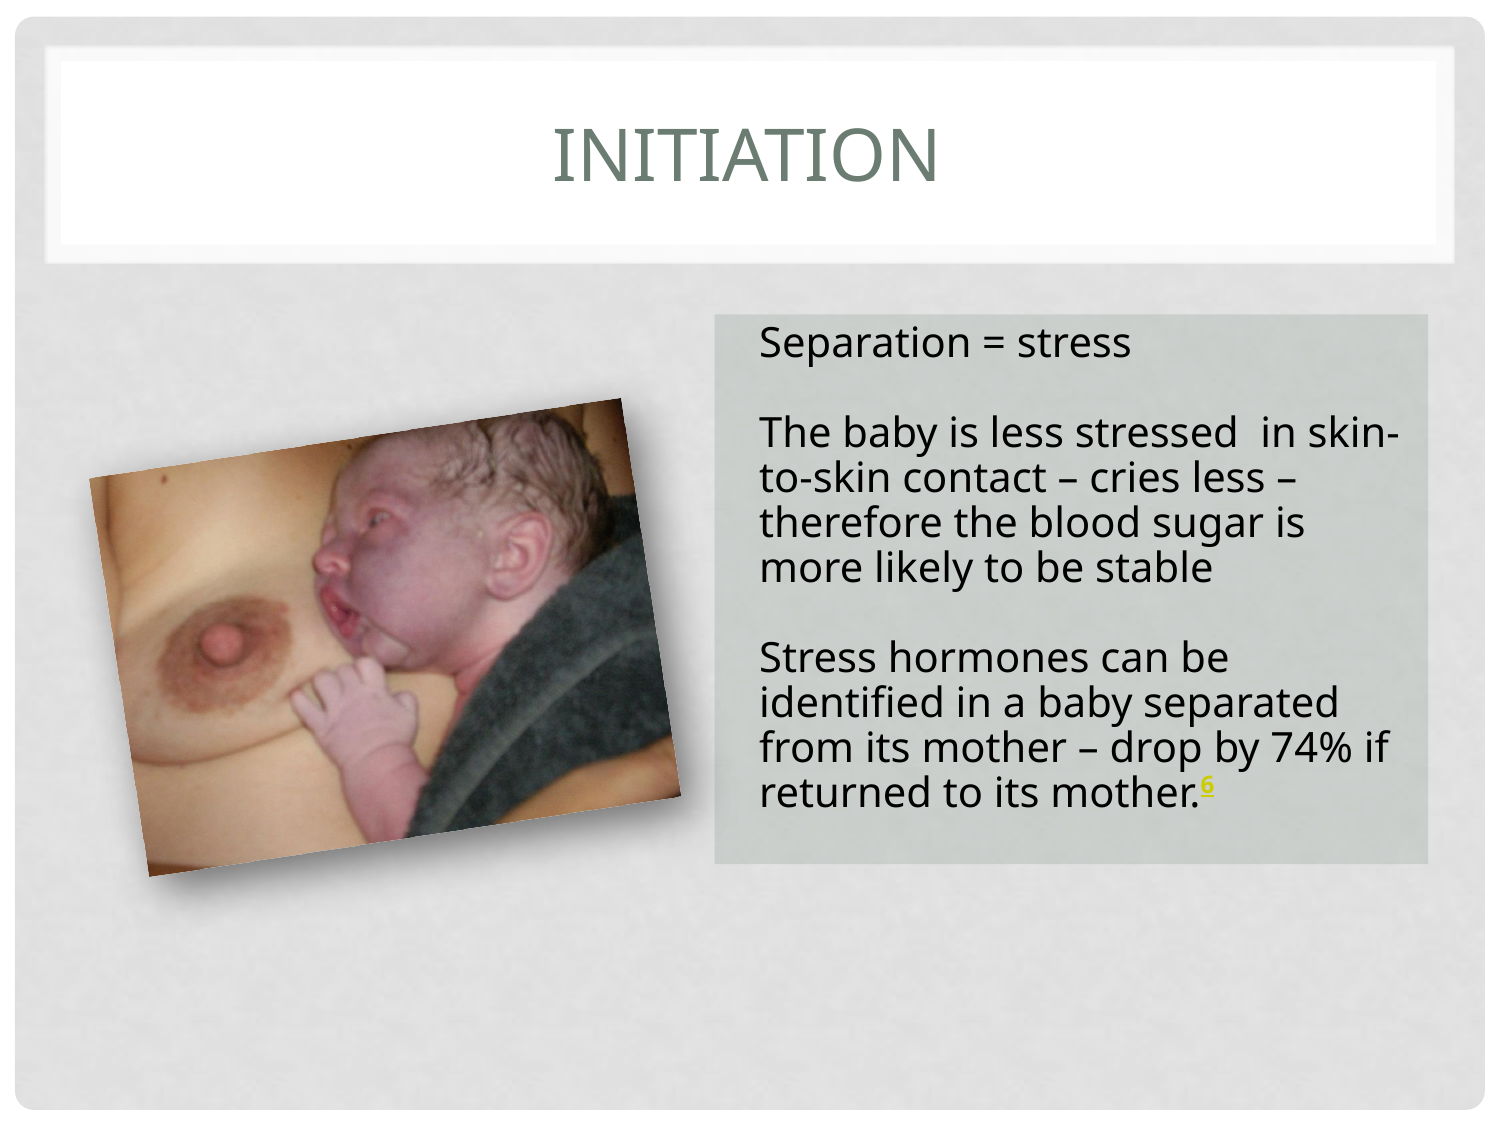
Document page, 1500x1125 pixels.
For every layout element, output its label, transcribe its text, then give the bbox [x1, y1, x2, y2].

picture [90, 398, 681, 876]
title Initiation [69, 66, 1425, 238]
text_box Separation = stress The baby is less stressed in skin-to-skin contact – cries less – therefore the blood sugar is more likely to be stable Stress hormones can be identified in a baby separated from its mother – drop by 74% if returned to its mother.6 [714, 314, 1429, 865]
